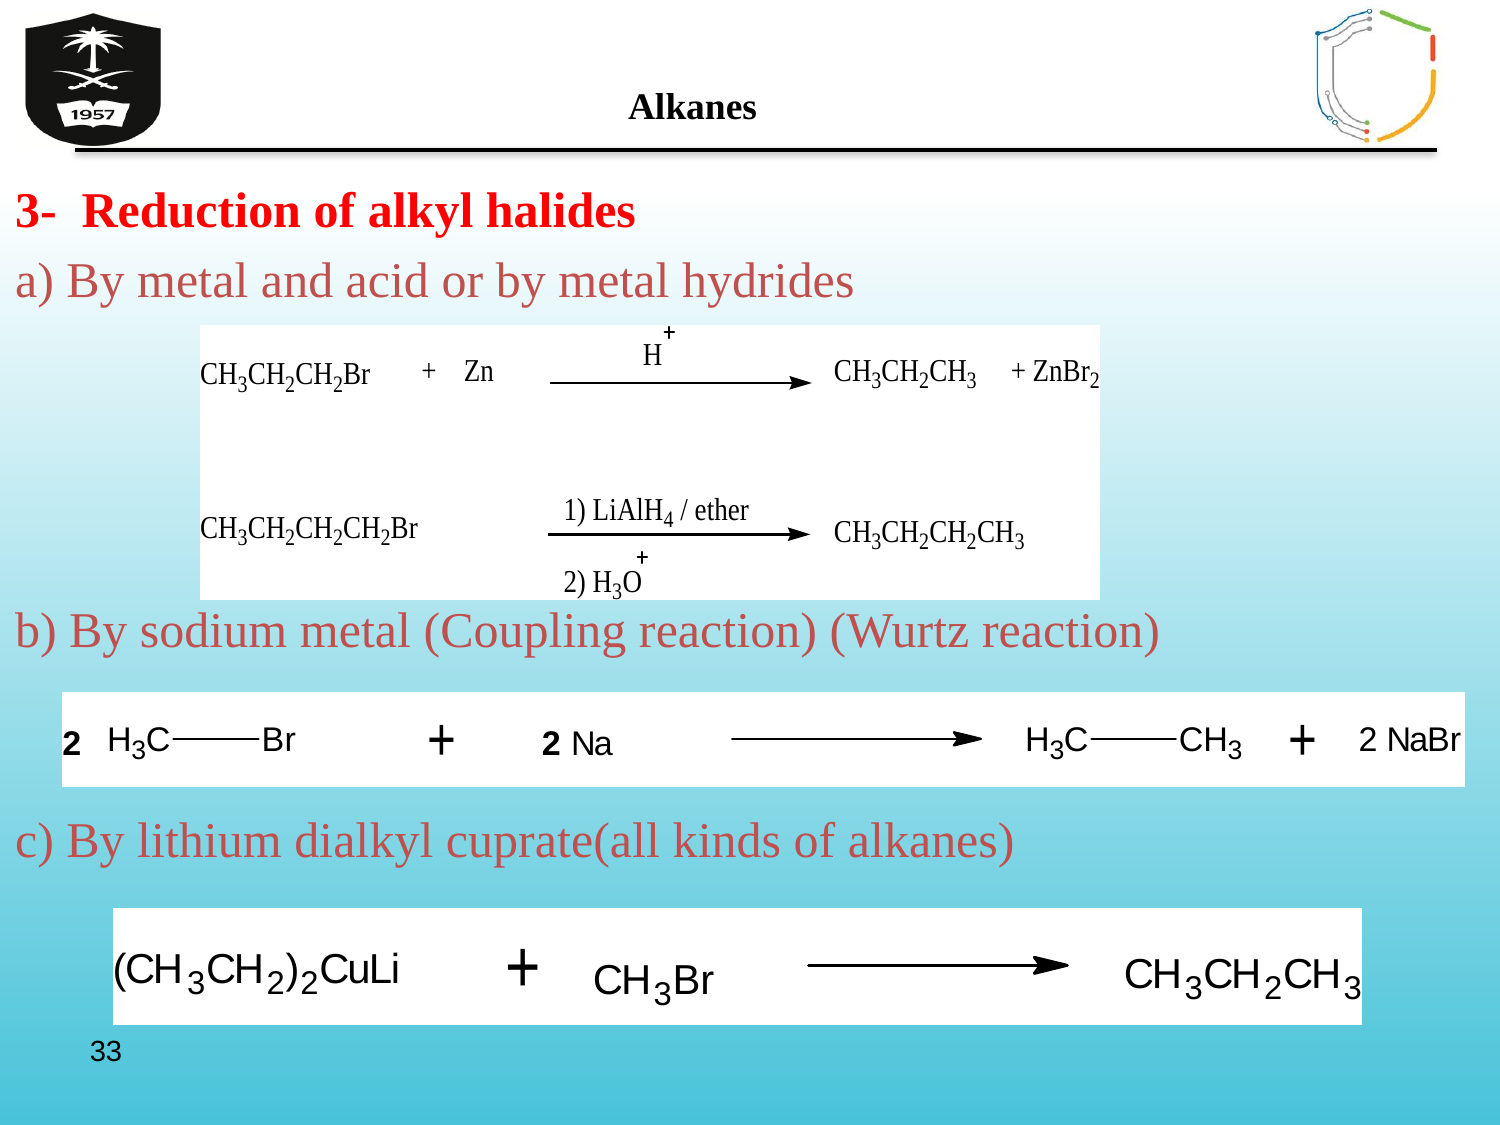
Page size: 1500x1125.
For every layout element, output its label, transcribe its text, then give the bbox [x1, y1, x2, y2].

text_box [199, 324, 1101, 601]
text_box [112, 907, 1363, 1026]
picture [1287, 0, 1463, 165]
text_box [62, 691, 1465, 788]
list 3- Reduction of alkyl halides a) By metal and acid or by metal hydrides b) By sodium metal (Coupling reaction) (Wurtz reaction) c) By lithium dialkyl cuprate(all kinds of alkanes) [0, 170, 1475, 1125]
picture [24, 12, 163, 151]
text_box 33 [75, 1024, 425, 1103]
text_box Alkanes [613, 74, 773, 135]
